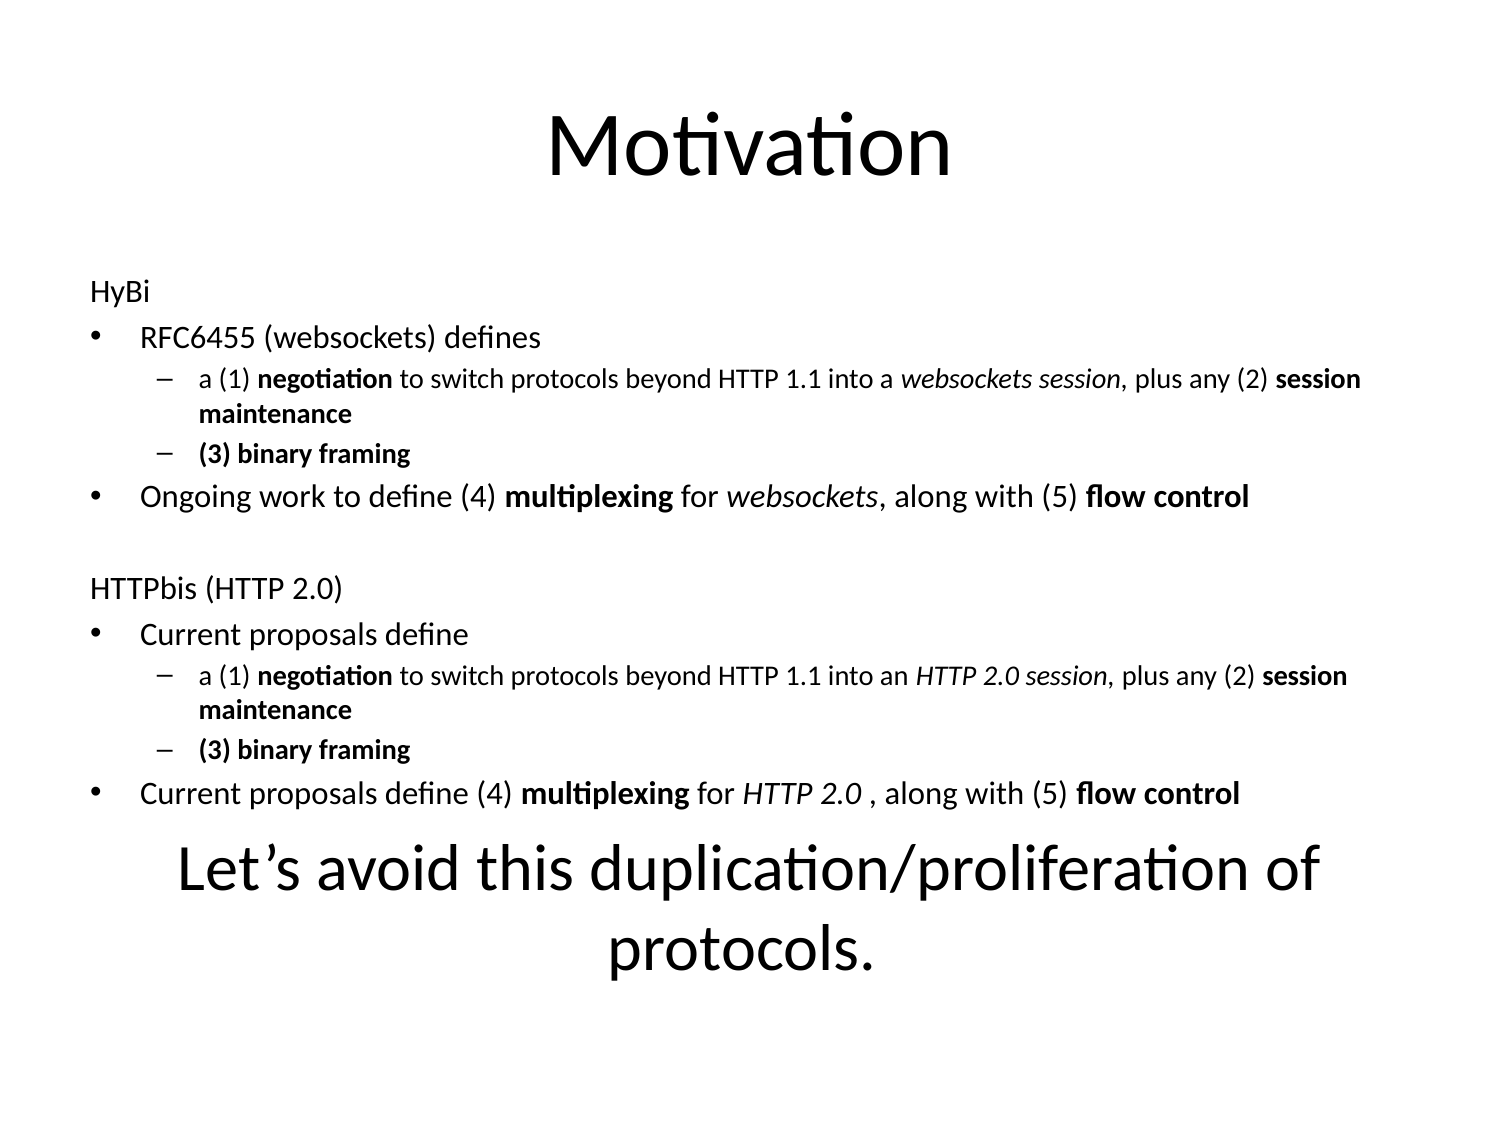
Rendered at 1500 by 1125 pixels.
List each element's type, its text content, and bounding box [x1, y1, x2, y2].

list HyBi RFC6455 (websockets) defines a (1) negotiation to switch protocols beyond HTTP 1.1 into a websockets session, plus any (2) session maintenance (3) binary framing Ongoing work to define (4) multiplexing for websockets, along with (5) flow control HTTPbis (HTTP 2.0) Current proposals define a (1) negotiation to switch protocols beyond HTTP 1.1 into an HTTP 2.0 session, plus any (2) session maintenance (3) binary framing Current proposals define (4) multiplexing for HTTP 2.0 , along with (5) flow control Let’s avoid this duplication/proliferation of protocols. [75, 262, 1425, 1005]
title Motivation [75, 45, 1425, 233]
